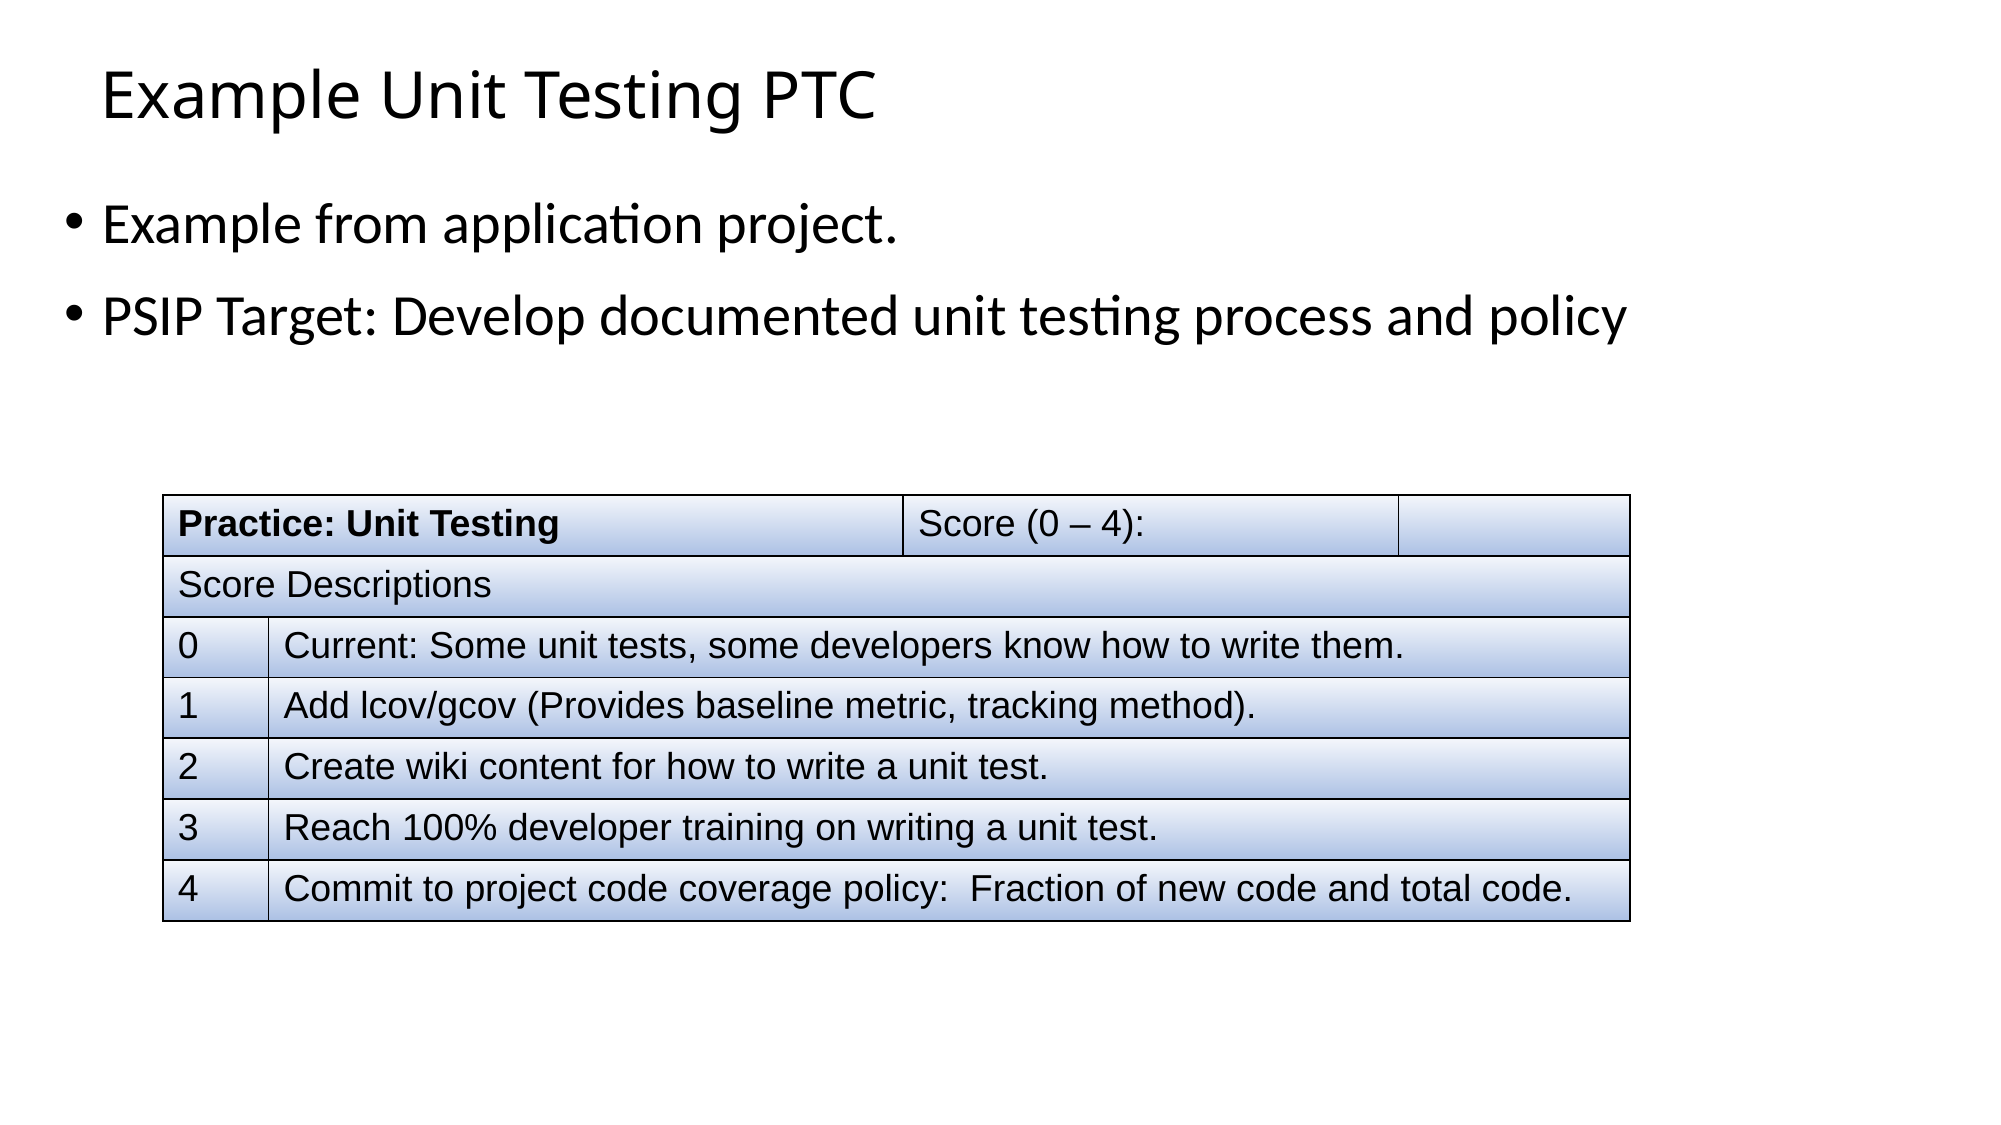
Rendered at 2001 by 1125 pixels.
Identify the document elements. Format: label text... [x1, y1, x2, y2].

text_box Example from application project. PSIP Target: Develop documented unit testing process and policy [49, 185, 1915, 433]
table_cell 2 [164, 739, 268, 798]
table_cell 3 [164, 800, 268, 859]
table_cell Current: Some unit tests, some developers know how to write them. [269, 618, 1629, 677]
table_header [1399, 496, 1629, 555]
table_cell 4 [164, 861, 268, 920]
table_cell Score Descriptions [164, 557, 1629, 616]
table_header Score (0 – 4): [904, 496, 1398, 555]
table_cell Commit to project code coverage policy: Fraction of new code and total code. [269, 861, 1629, 920]
table_cell Reach 100% developer training on writing a unit test. [269, 800, 1629, 859]
table_cell 1 [164, 678, 268, 737]
table_header Practice: Unit Testing [164, 496, 902, 555]
table_cell 0 [164, 618, 268, 677]
title Example Unit Testing PTC [85, 54, 1310, 141]
table_cell Add lcov/gcov (Provides baseline metric, tracking method). [269, 678, 1629, 737]
table_cell Create wiki content for how to write a unit test. [269, 739, 1629, 798]
